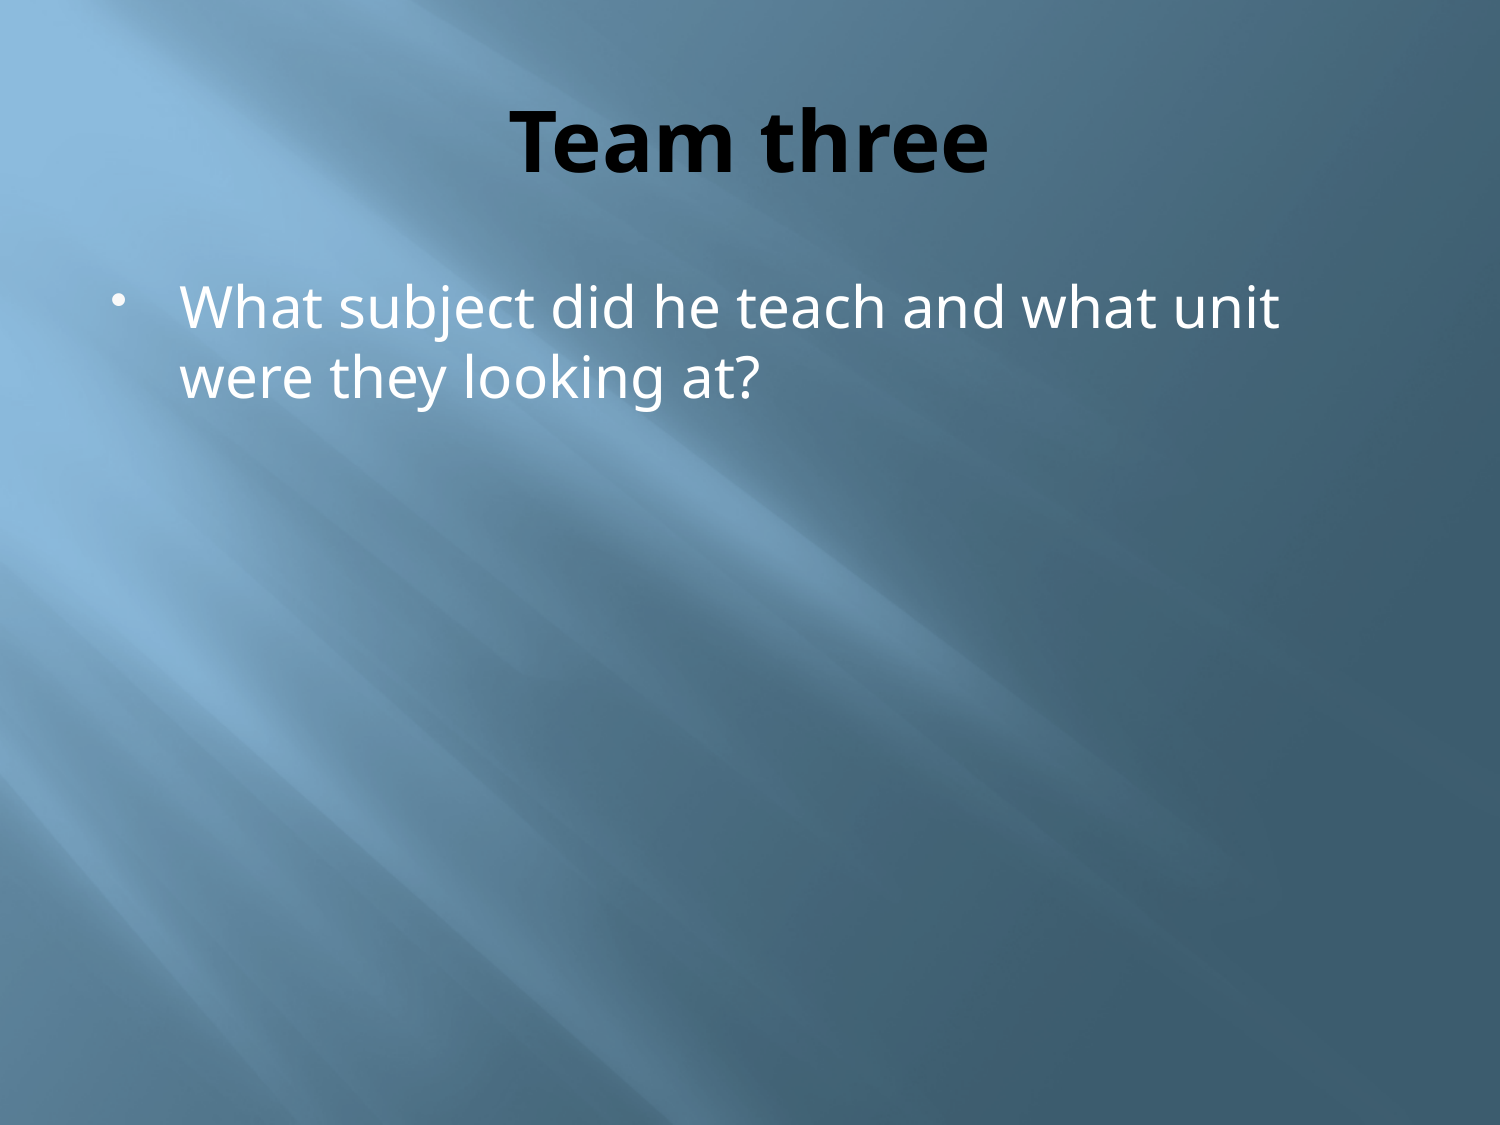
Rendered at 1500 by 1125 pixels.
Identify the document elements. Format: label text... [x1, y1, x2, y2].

list What subject did he teach and what unit were they looking at? [75, 262, 1425, 1035]
title Team three [75, 45, 1425, 233]
